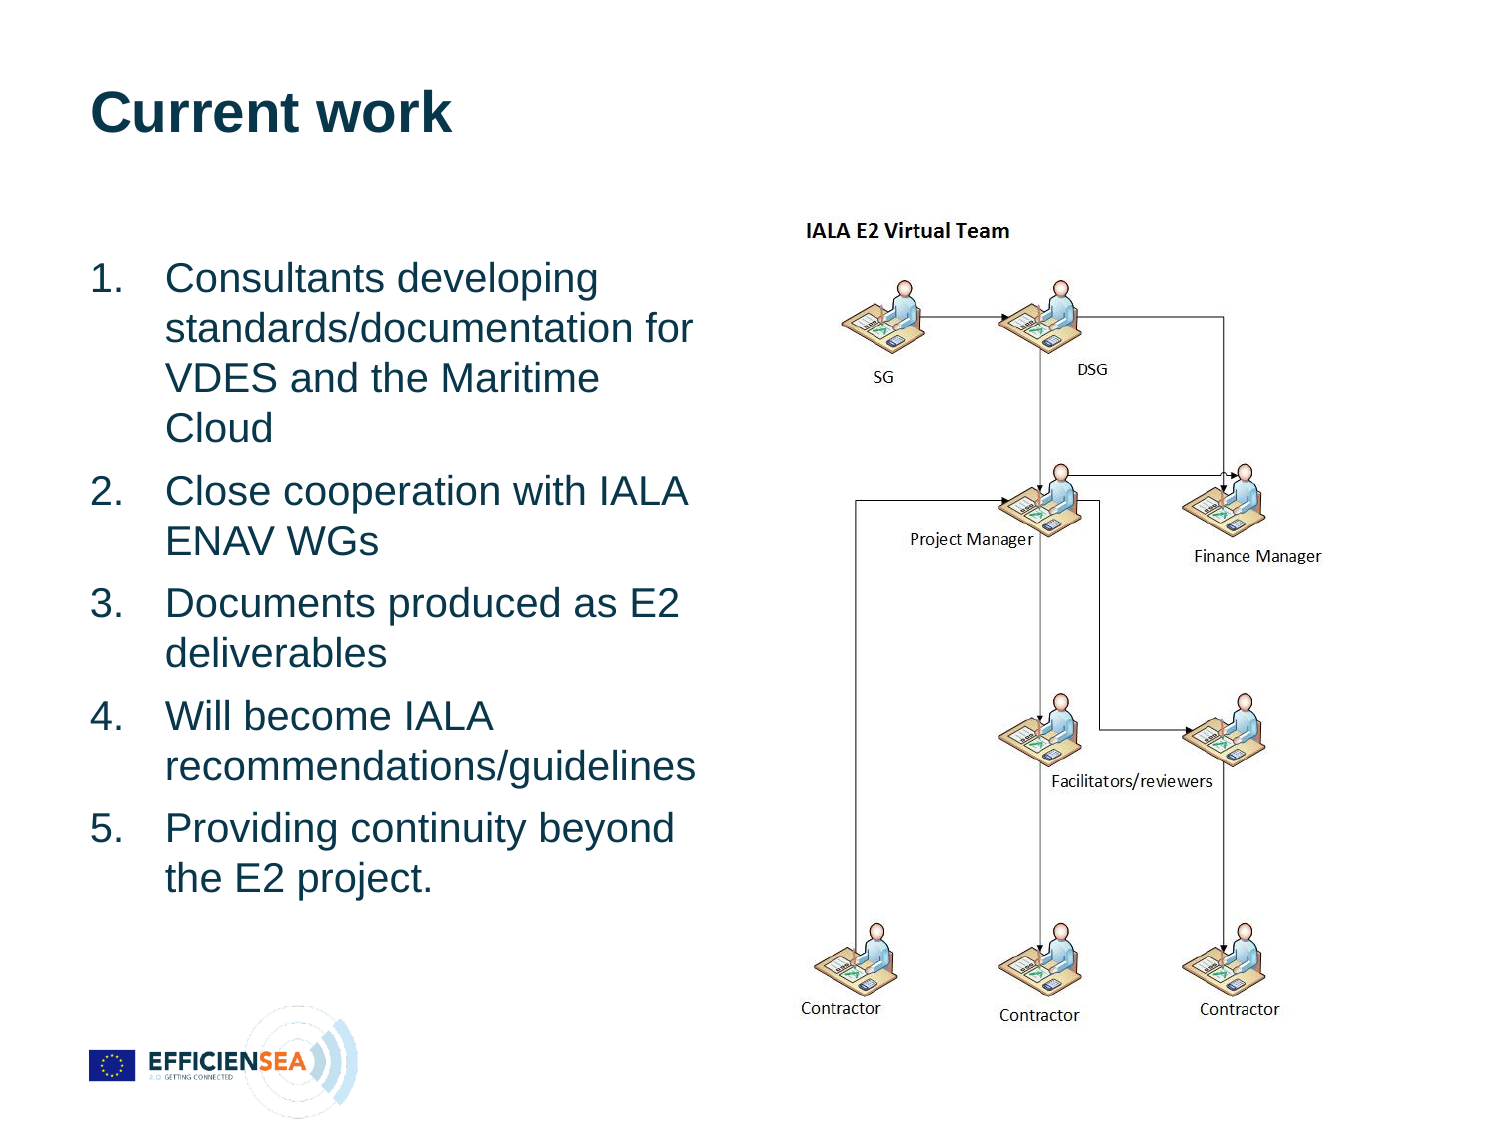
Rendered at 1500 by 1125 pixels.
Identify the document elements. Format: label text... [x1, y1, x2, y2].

picture [88, 1002, 386, 1122]
picture [790, 207, 1331, 1036]
text_box Consultants developing standards/documentation for VDES and the Maritime Cloud Close cooperation with IALA ENAV WGs Documents produced as E2 deliverables Will become IALA recommendations/guidelines Providing continuity beyond the E2 project. [74, 243, 727, 909]
title Current work [75, 45, 1425, 173]
